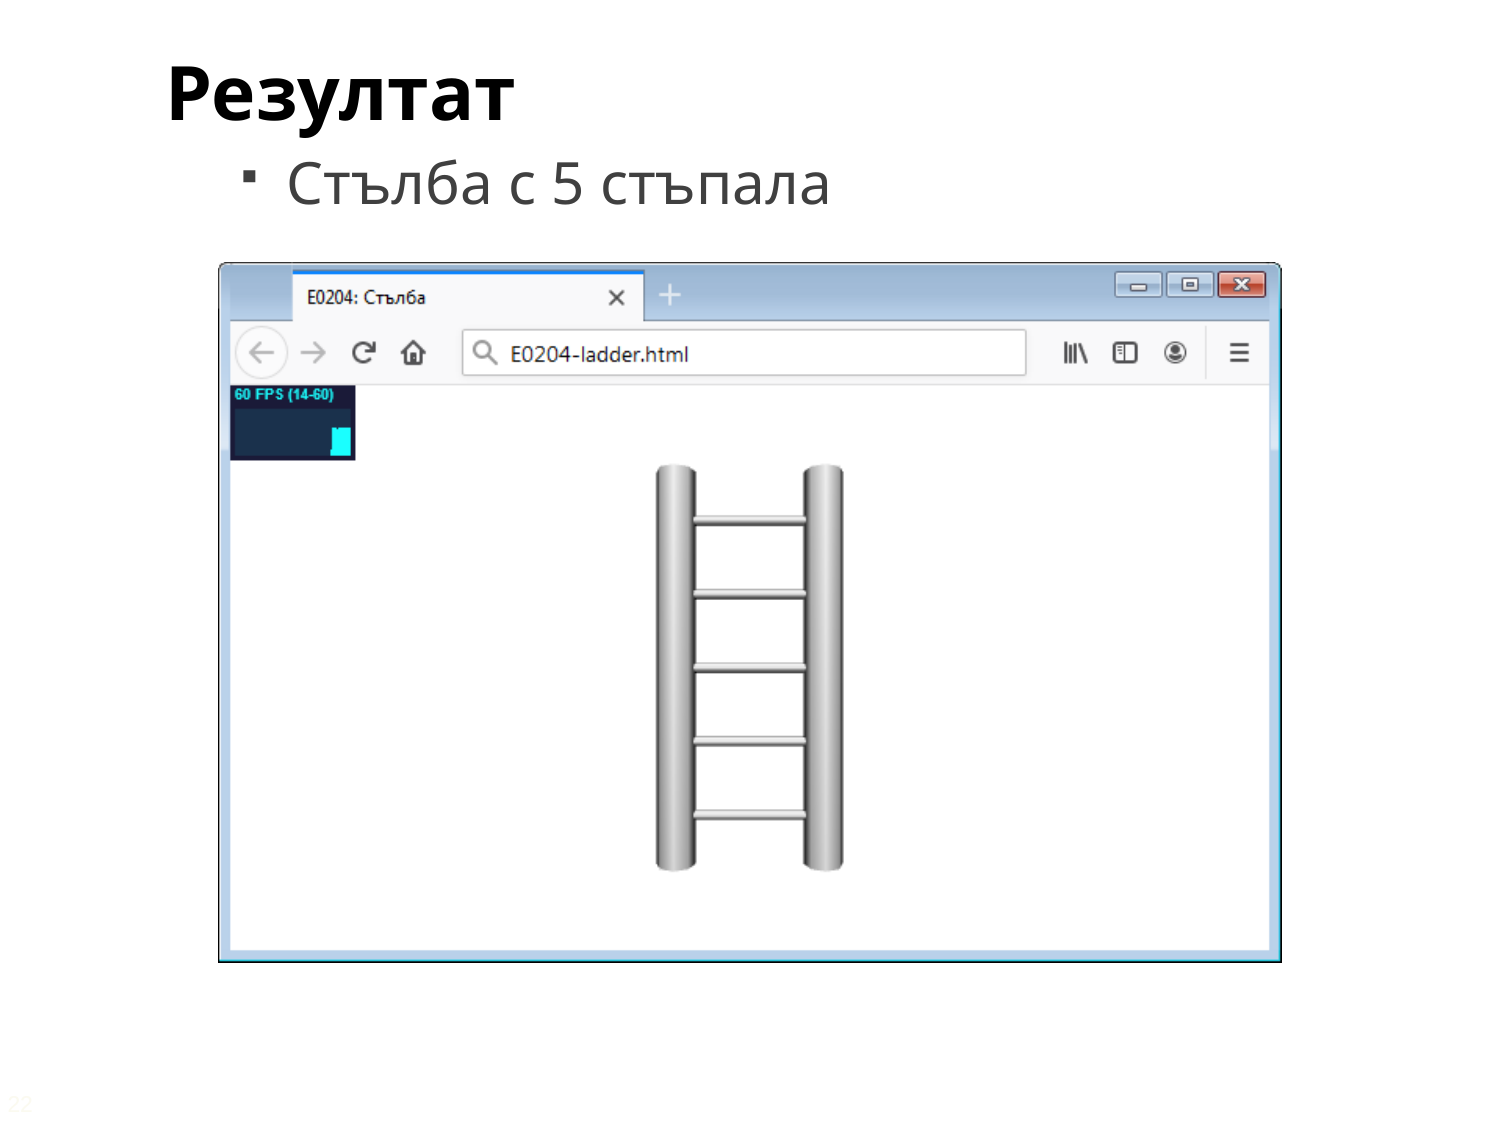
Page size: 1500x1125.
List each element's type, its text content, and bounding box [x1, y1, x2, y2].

picture [218, 262, 1282, 963]
list Резултат Стълба с 5 стъпала [150, 37, 1488, 1113]
